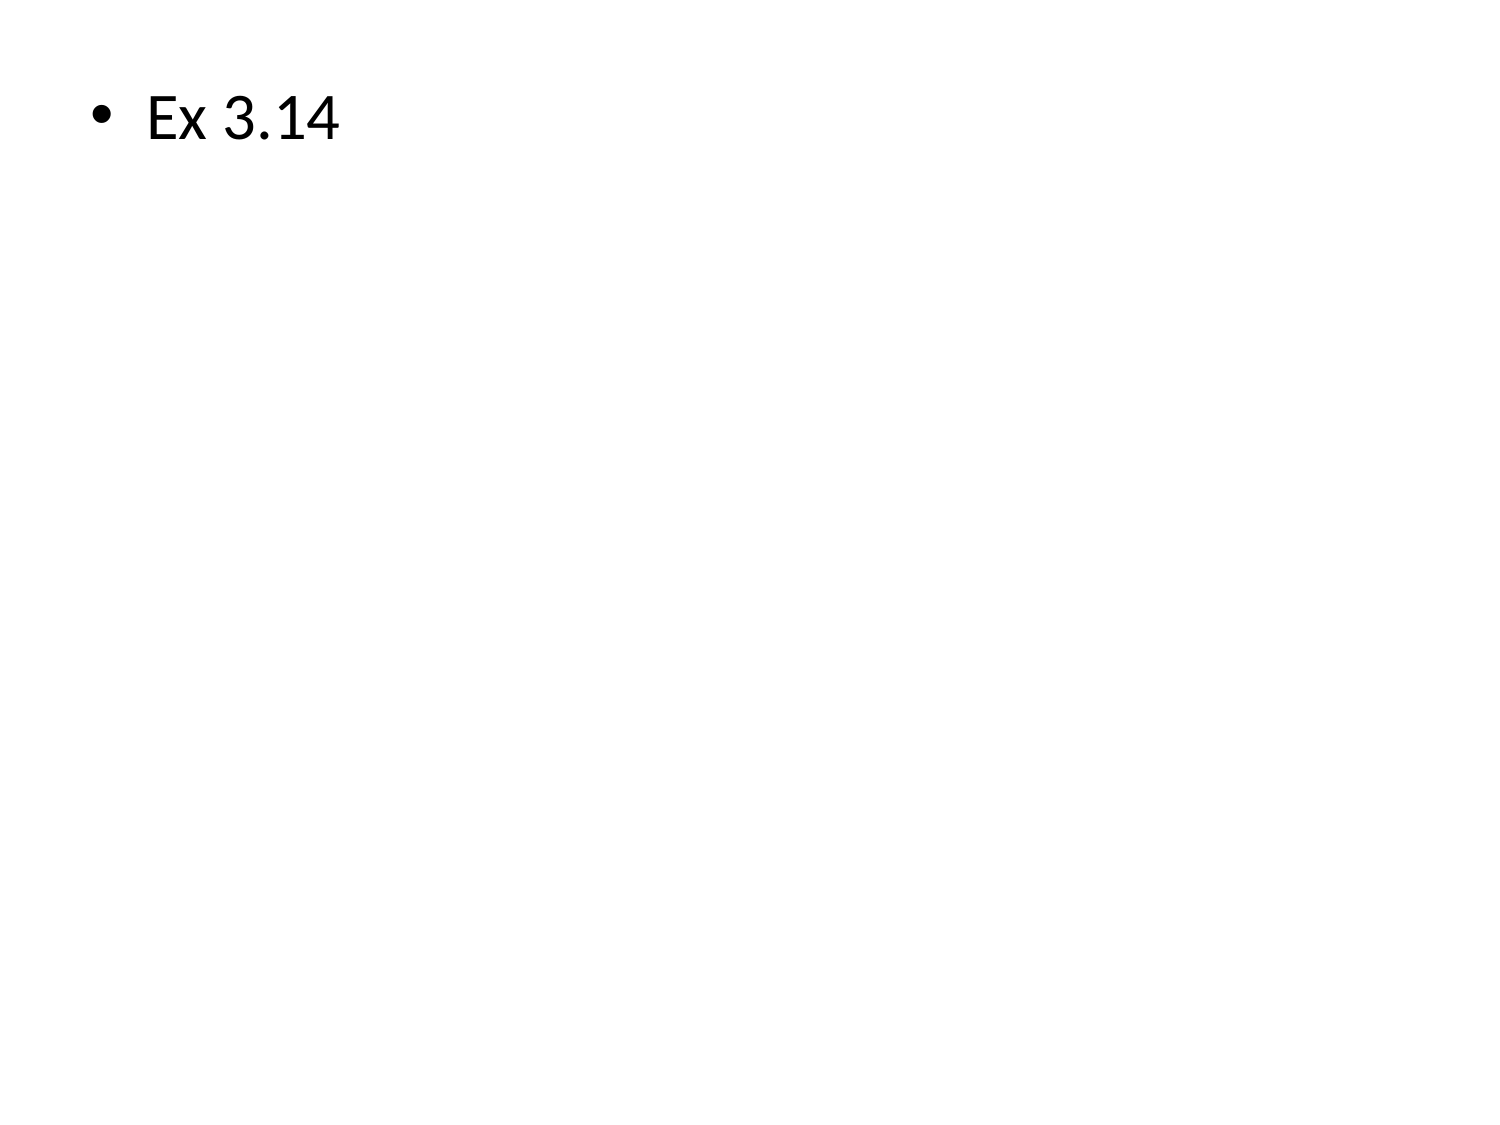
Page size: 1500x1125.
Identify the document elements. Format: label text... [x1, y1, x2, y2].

list Ex 3.14 [75, 65, 1425, 1005]
